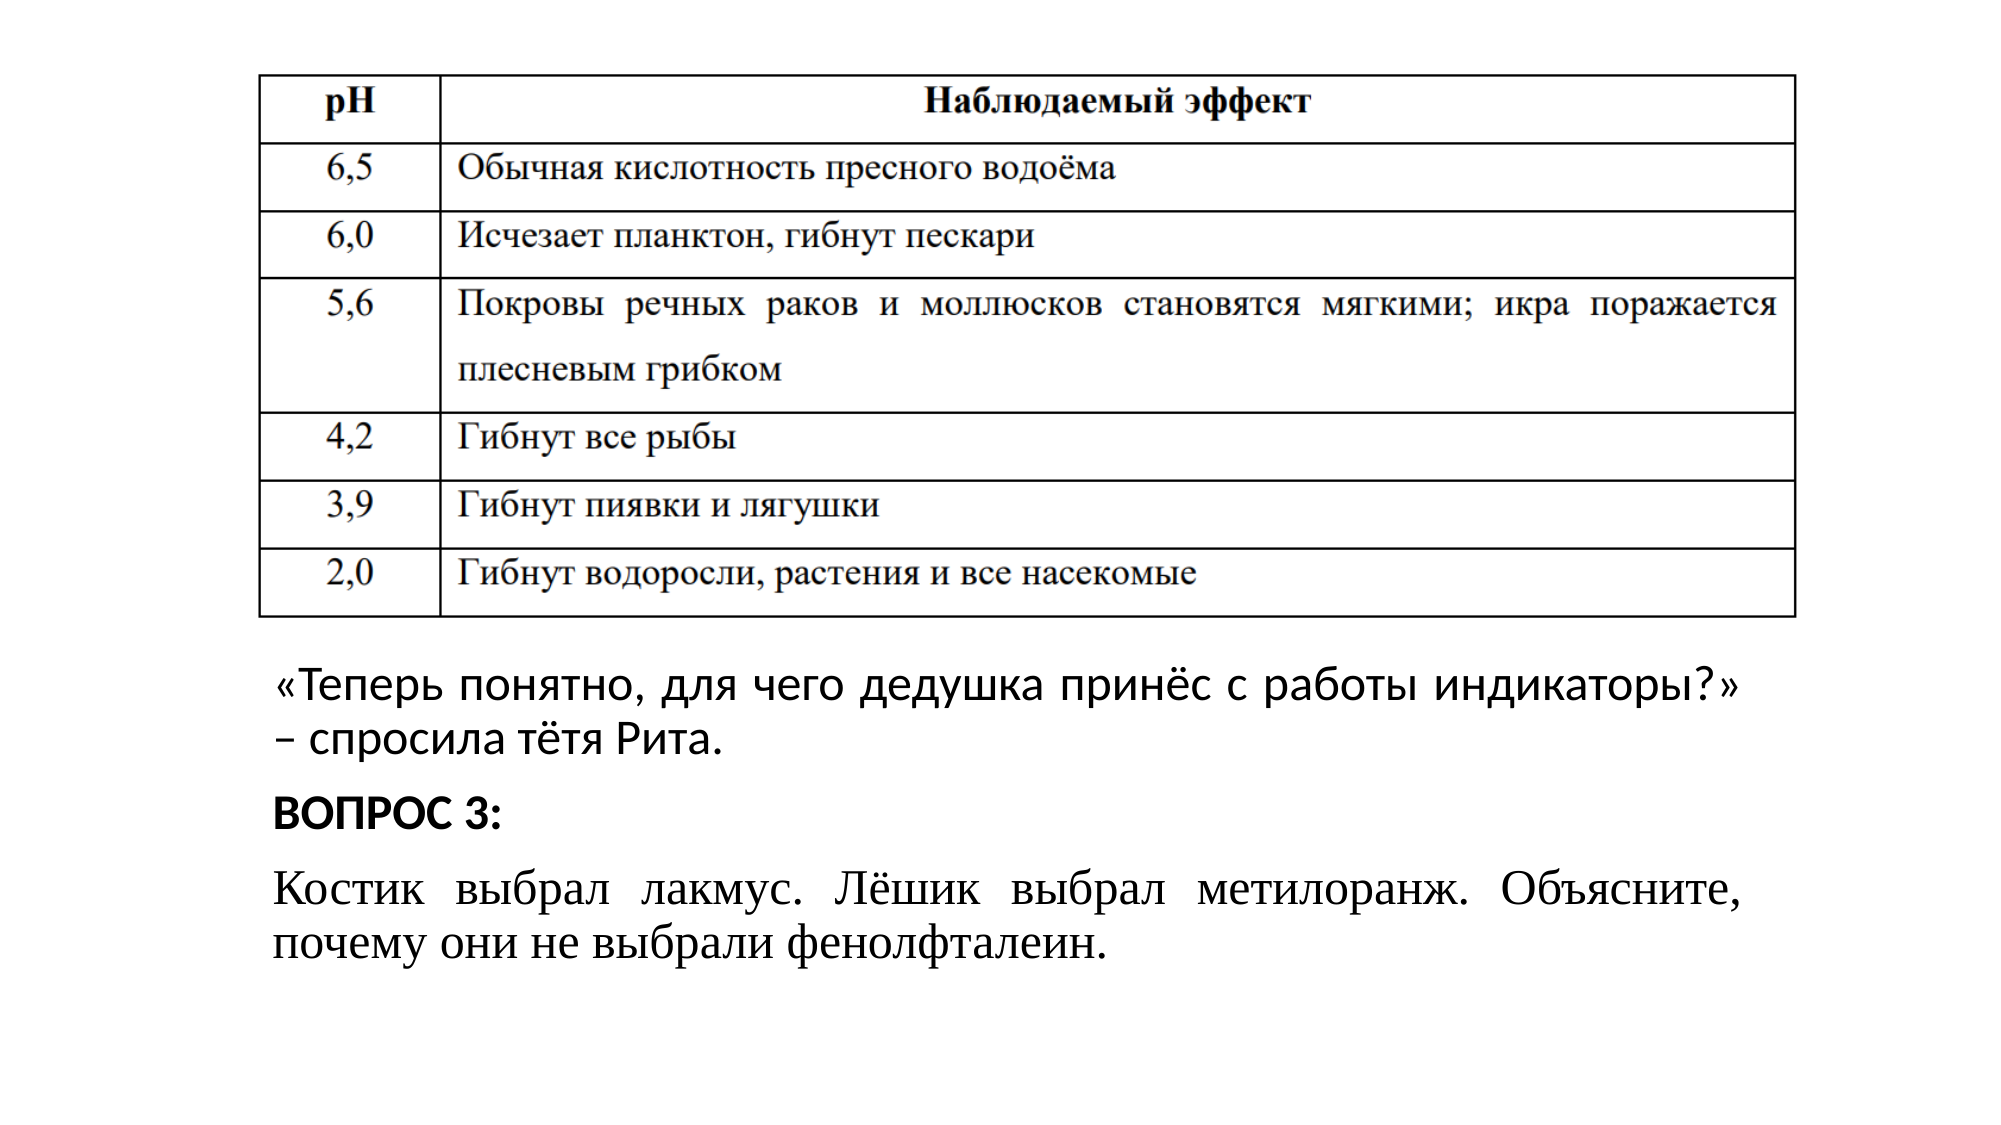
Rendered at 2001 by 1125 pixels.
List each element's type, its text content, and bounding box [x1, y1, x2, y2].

picture [255, 66, 1806, 625]
subtitle «Теперь понятно, для чего дедушка принёс с работы индикаторы?» – спросила тётя Рита. ВОПРОС 3: Костик выбрал лакмус. Лёшик выбрал метилоранж. Объясните, почему они не выбрали фенолфталеин. [257, 650, 1758, 1054]
